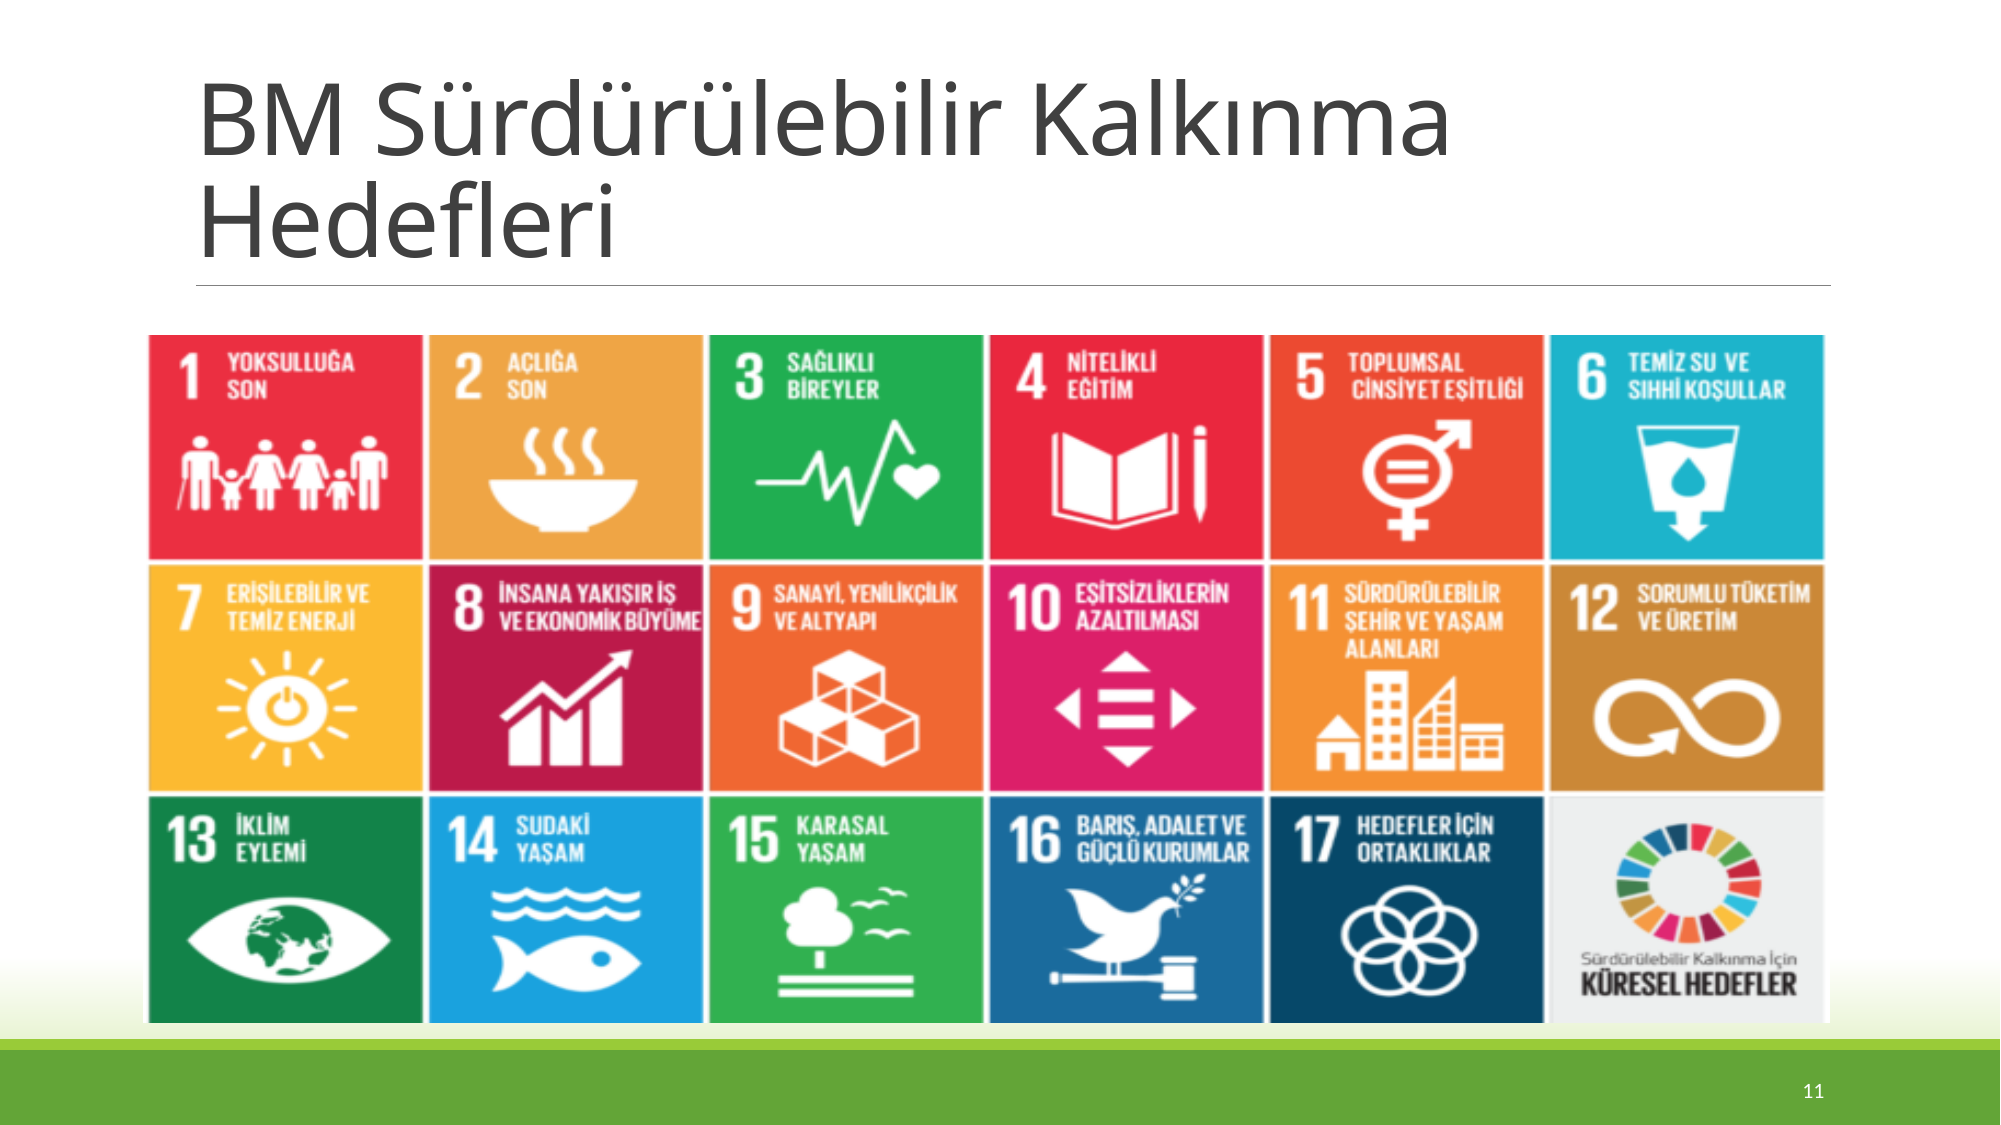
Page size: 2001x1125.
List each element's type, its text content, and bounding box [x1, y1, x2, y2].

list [142, 335, 1831, 1023]
title BM Sürdürülebilir Kalkınma Hedefleri [180, 47, 1830, 285]
slide_number 11 [1624, 1059, 1840, 1120]
